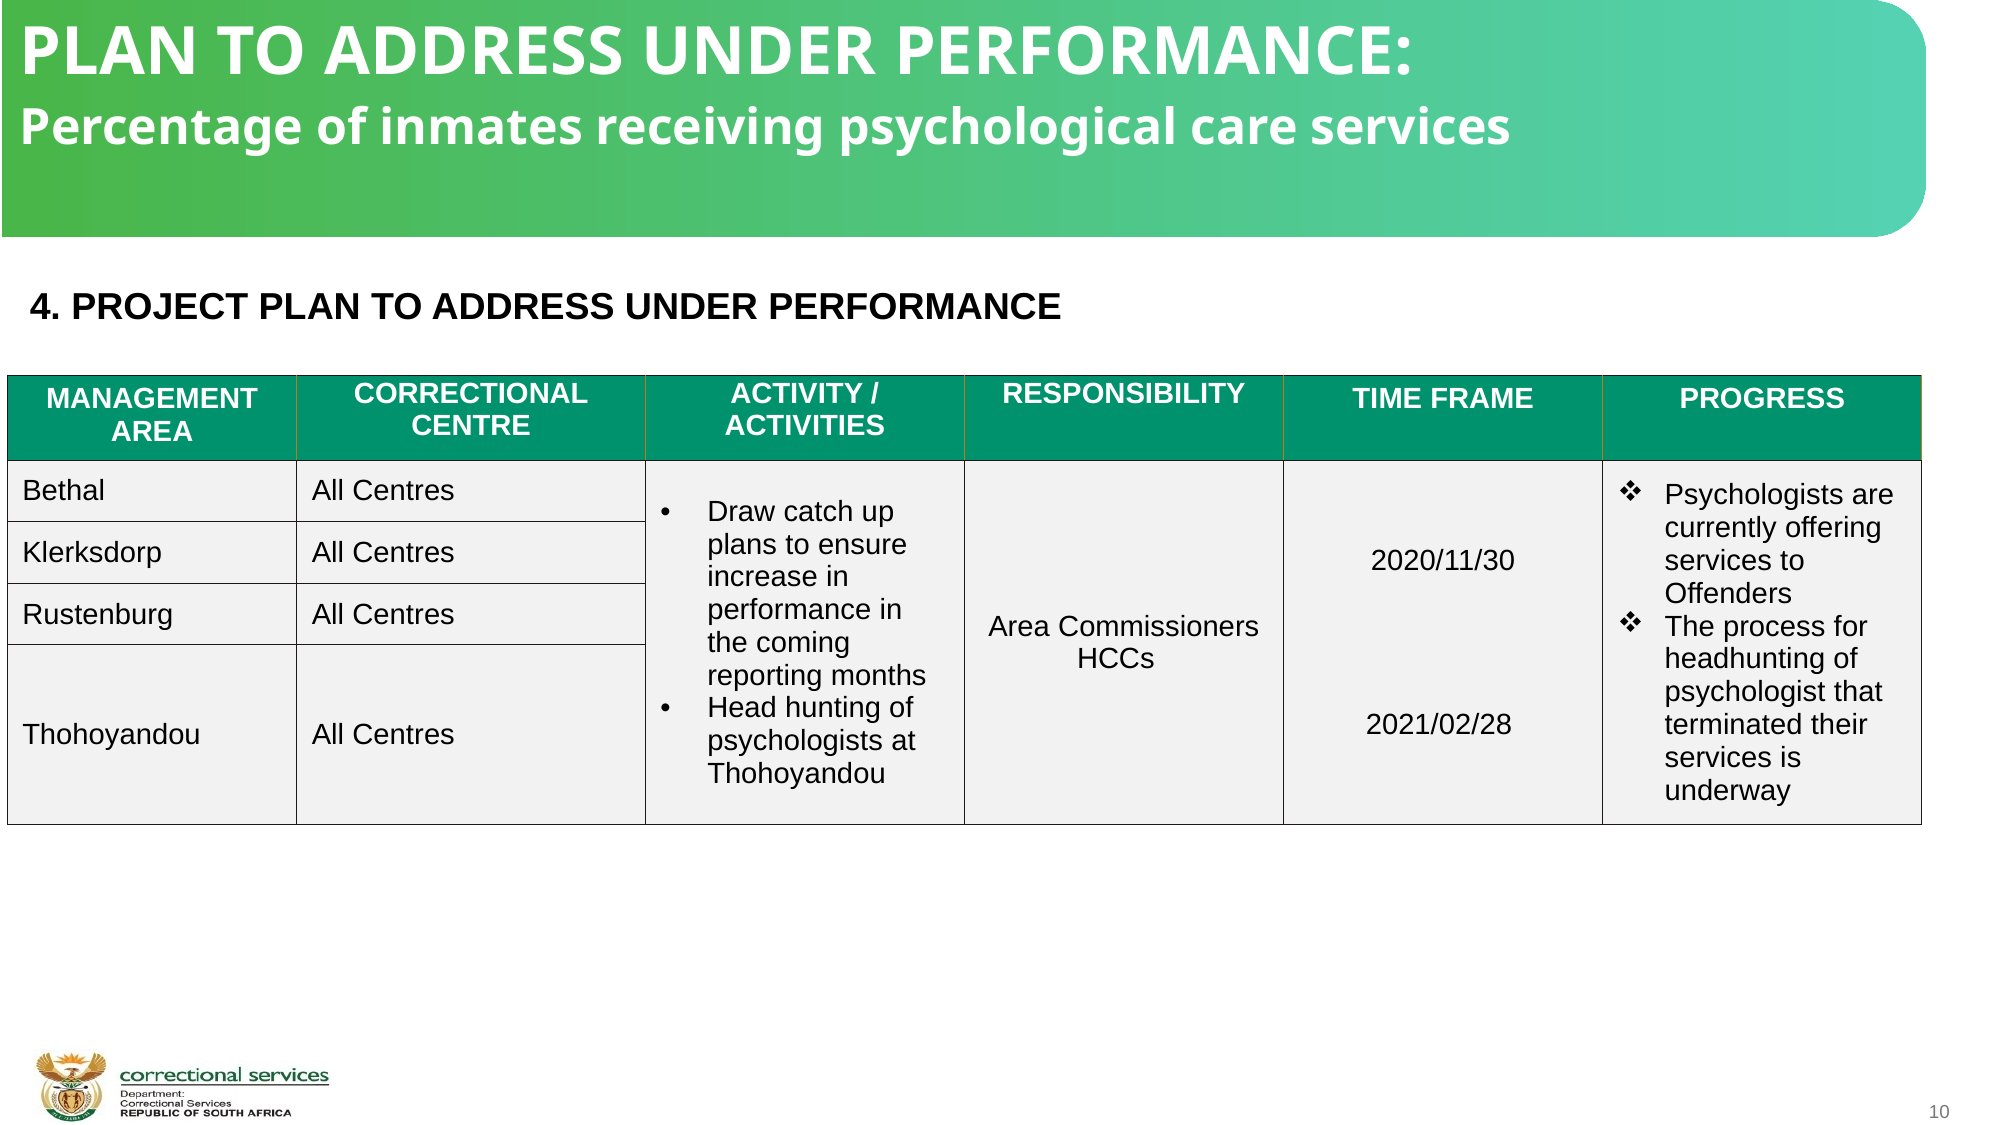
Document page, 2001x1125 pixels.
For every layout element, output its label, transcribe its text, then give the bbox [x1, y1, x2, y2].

table_cell Psychologists are currently offering services to Offenders The process for headhunting of psychologist that terminated their services is underway [1603, 461, 1921, 824]
table_header CORRECTIONAL CENTRE [297, 376, 645, 460]
text_box [2, 0, 1926, 237]
table_header ACTIVITY / ACTIVITIES [646, 376, 964, 460]
table_cell Thohoyandou [8, 645, 296, 824]
table_header TIME FRAME [1284, 376, 1602, 460]
table_header MANAGEMENT AREA [8, 376, 296, 460]
table_cell All Centres [297, 522, 645, 583]
table_header PROGRESS [1603, 376, 1921, 460]
table_cell All Centres [297, 584, 645, 644]
picture [33, 1049, 332, 1123]
table_cell Rustenburg [8, 584, 296, 644]
table_cell 2020/11/30 2021/02/28 [1284, 461, 1602, 824]
text_box PLAN TO ADDRESS UNDER PERFORMANCE: Percentage of inmates receiving psychological care services [4, 9, 1803, 96]
table_cell Area Commissioners HCCs [965, 461, 1283, 824]
table_cell Draw catch up plans to ensure increase in performance in the coming reporting months Head hunting of psychologists at Thohoyandou [646, 461, 964, 824]
text_box 4. PROJECT PLAN TO ADDRESS UNDER PERFORMANCE [0, 274, 1463, 335]
table_cell All Centres [297, 645, 645, 824]
table_cell Klerksdorp [8, 522, 296, 583]
table_header RESPONSIBILITY [965, 376, 1283, 460]
table_cell Bethal [8, 461, 296, 521]
table_cell All Centres [297, 461, 645, 521]
